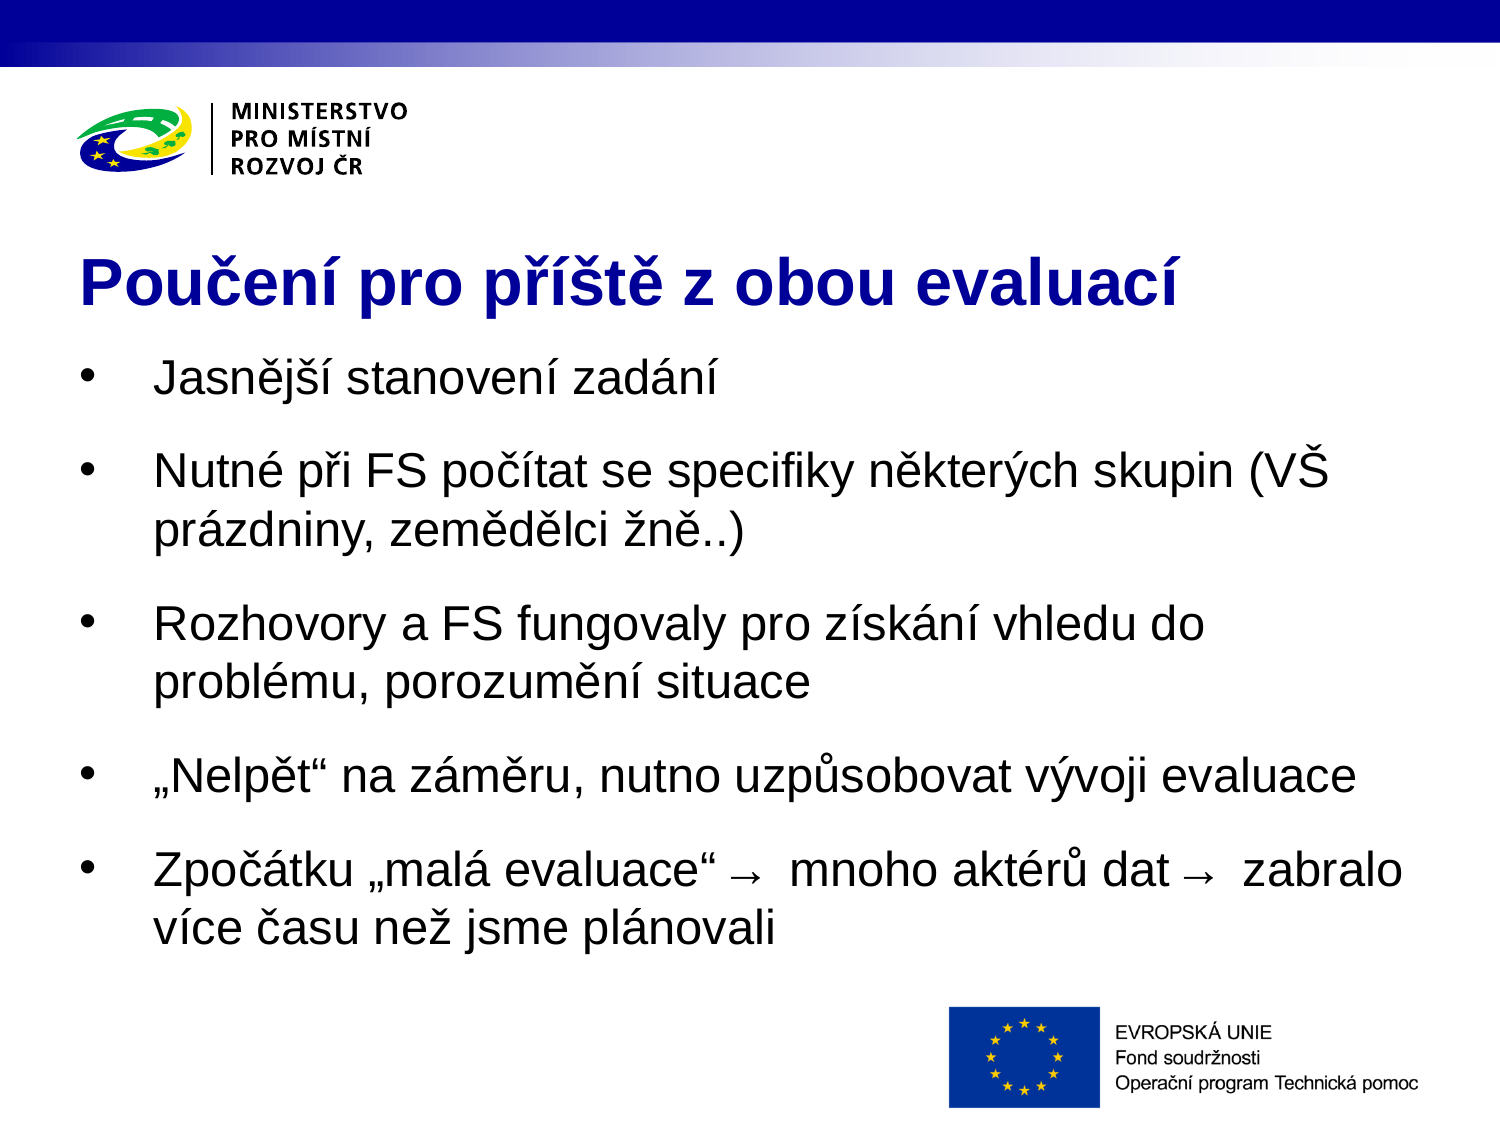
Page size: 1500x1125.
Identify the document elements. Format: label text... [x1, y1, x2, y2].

picture [915, 973, 1452, 1125]
title Poučení pro příště z obou evaluací [64, 231, 1425, 315]
list Jasnější stanovení zadání Nutné při FS počítat se specifiky některých skupin (VŠ prázdniny, zemědělci žně..) Rozhovory a FS fungovaly pro získání vhledu do problému, porozumění situace „Nelpět“ na záměru, nutno uzpůsobovat vývoji evaluace Zpočátku „malá evaluace“ → mnoho aktérů dat → zabralo více času než jsme plánovali [64, 338, 1425, 976]
